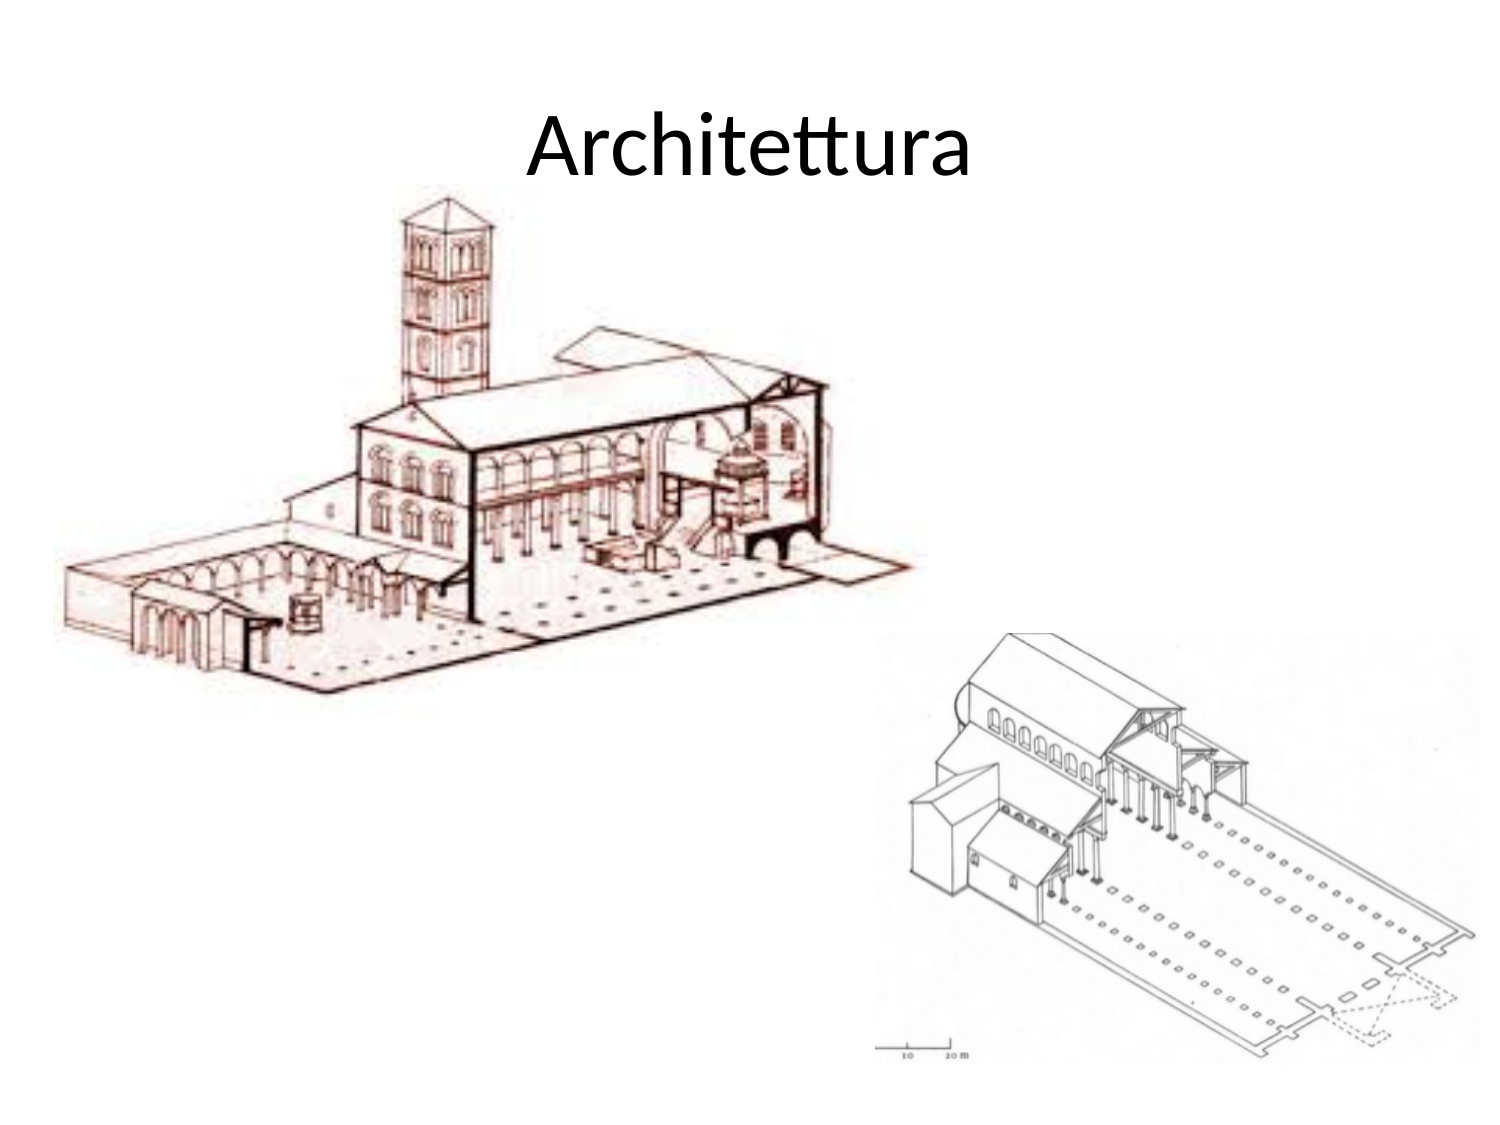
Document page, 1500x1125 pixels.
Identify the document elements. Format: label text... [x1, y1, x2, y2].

title Architettura [75, 45, 1425, 233]
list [52, 184, 928, 716]
picture [874, 633, 1500, 1084]
